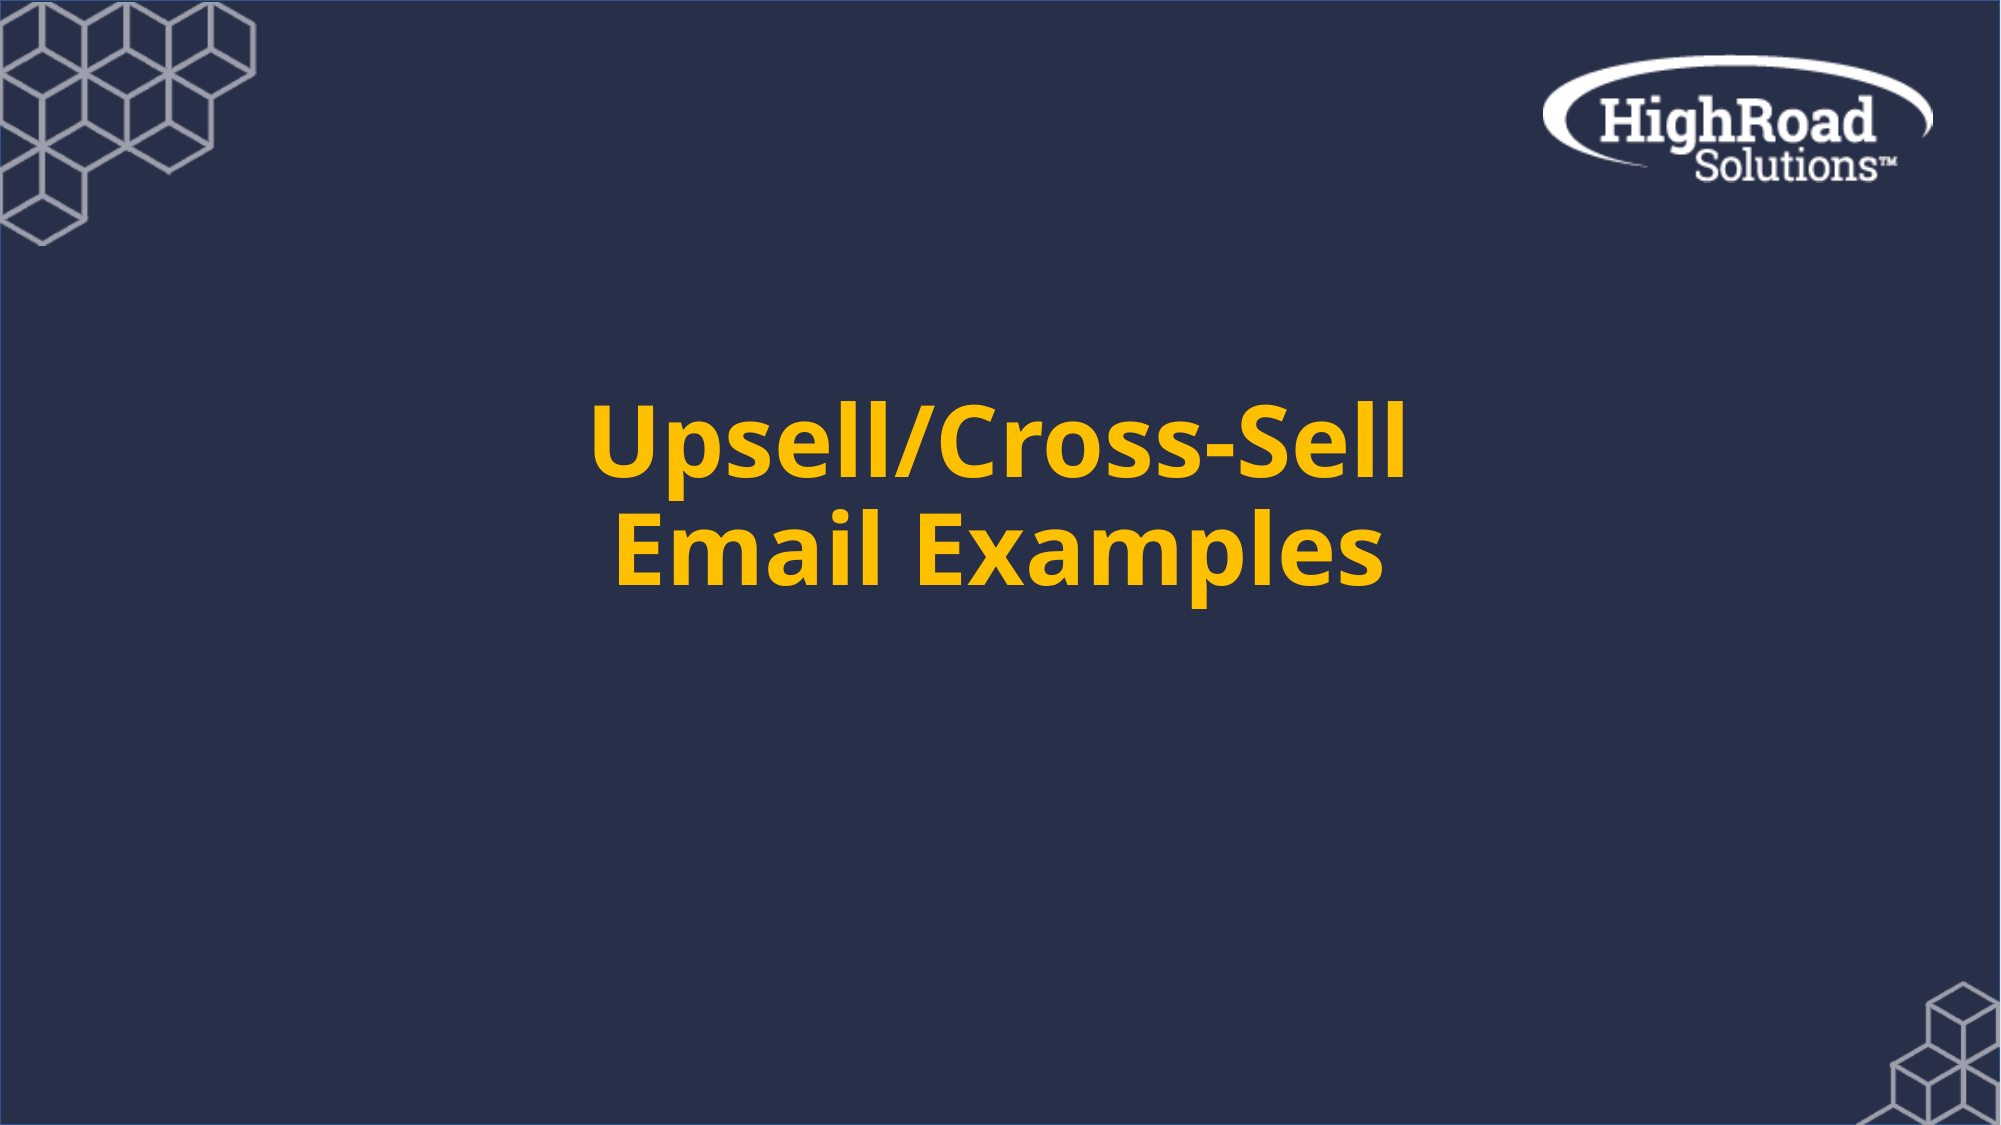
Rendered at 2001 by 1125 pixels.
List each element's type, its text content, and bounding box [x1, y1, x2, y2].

title Upsell/Cross-Sell Email Examples [136, 280, 1862, 615]
picture [0, 2, 330, 246]
picture [1855, 981, 2000, 1125]
picture [1543, 54, 1933, 183]
